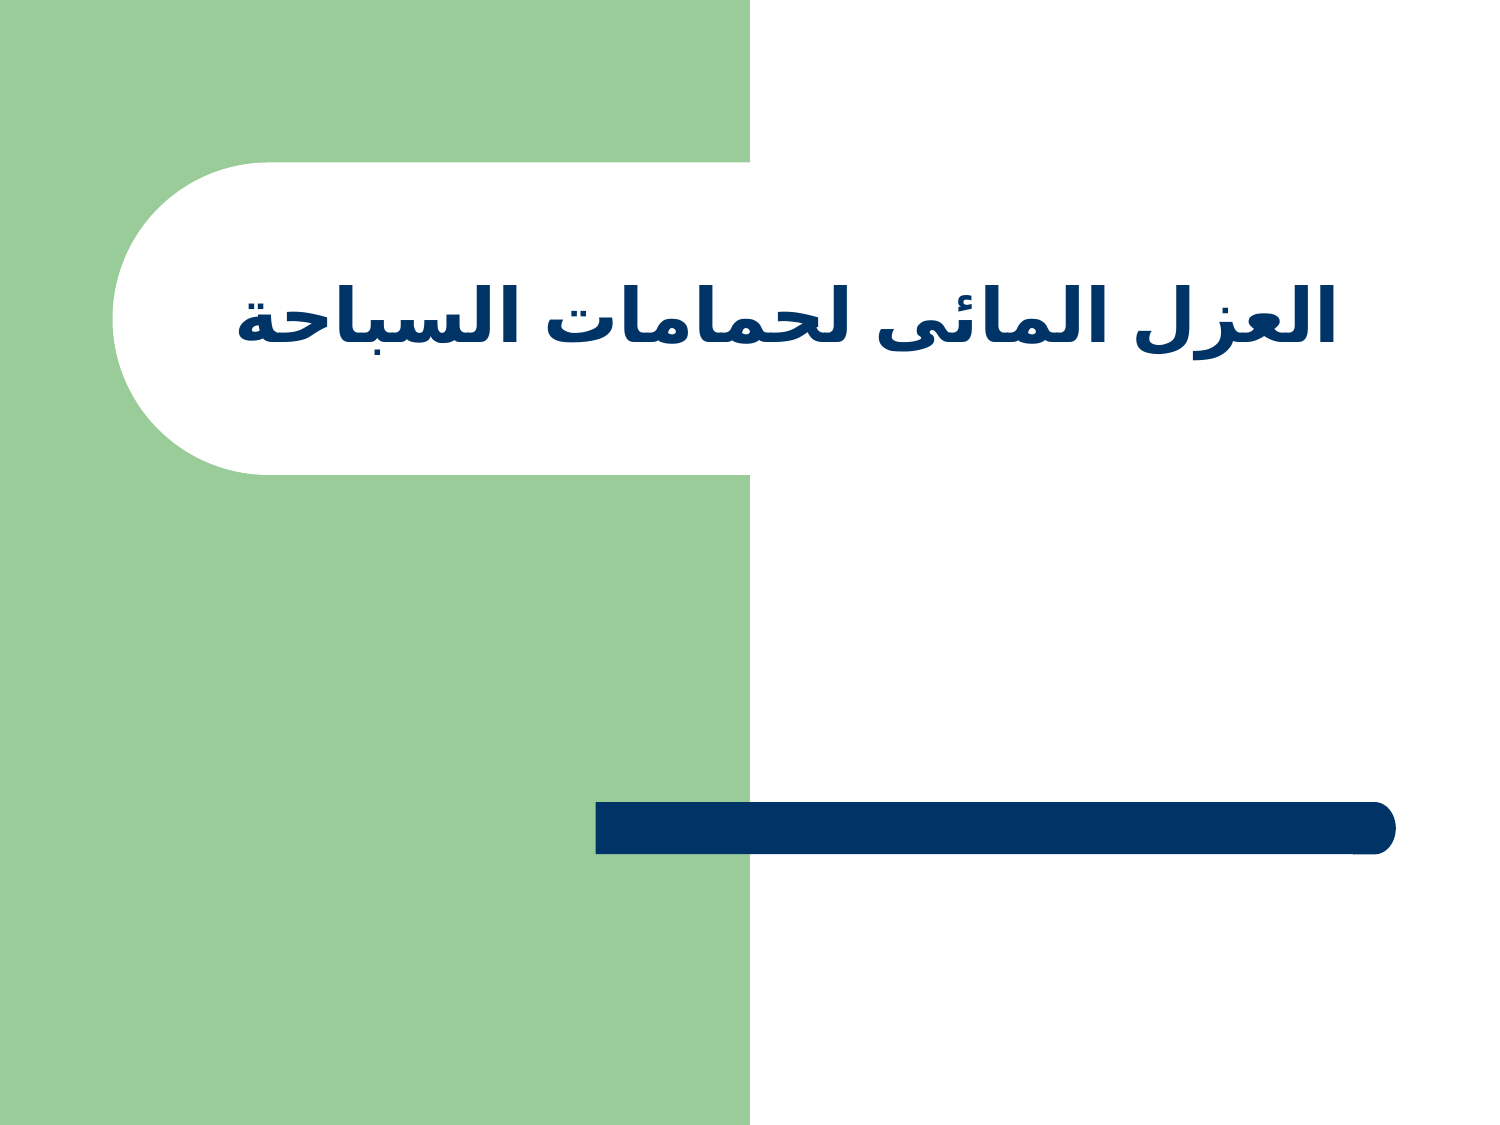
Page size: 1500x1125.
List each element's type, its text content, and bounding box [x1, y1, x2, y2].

title العزل المائى لحمامات السباحة [112, 162, 1463, 475]
